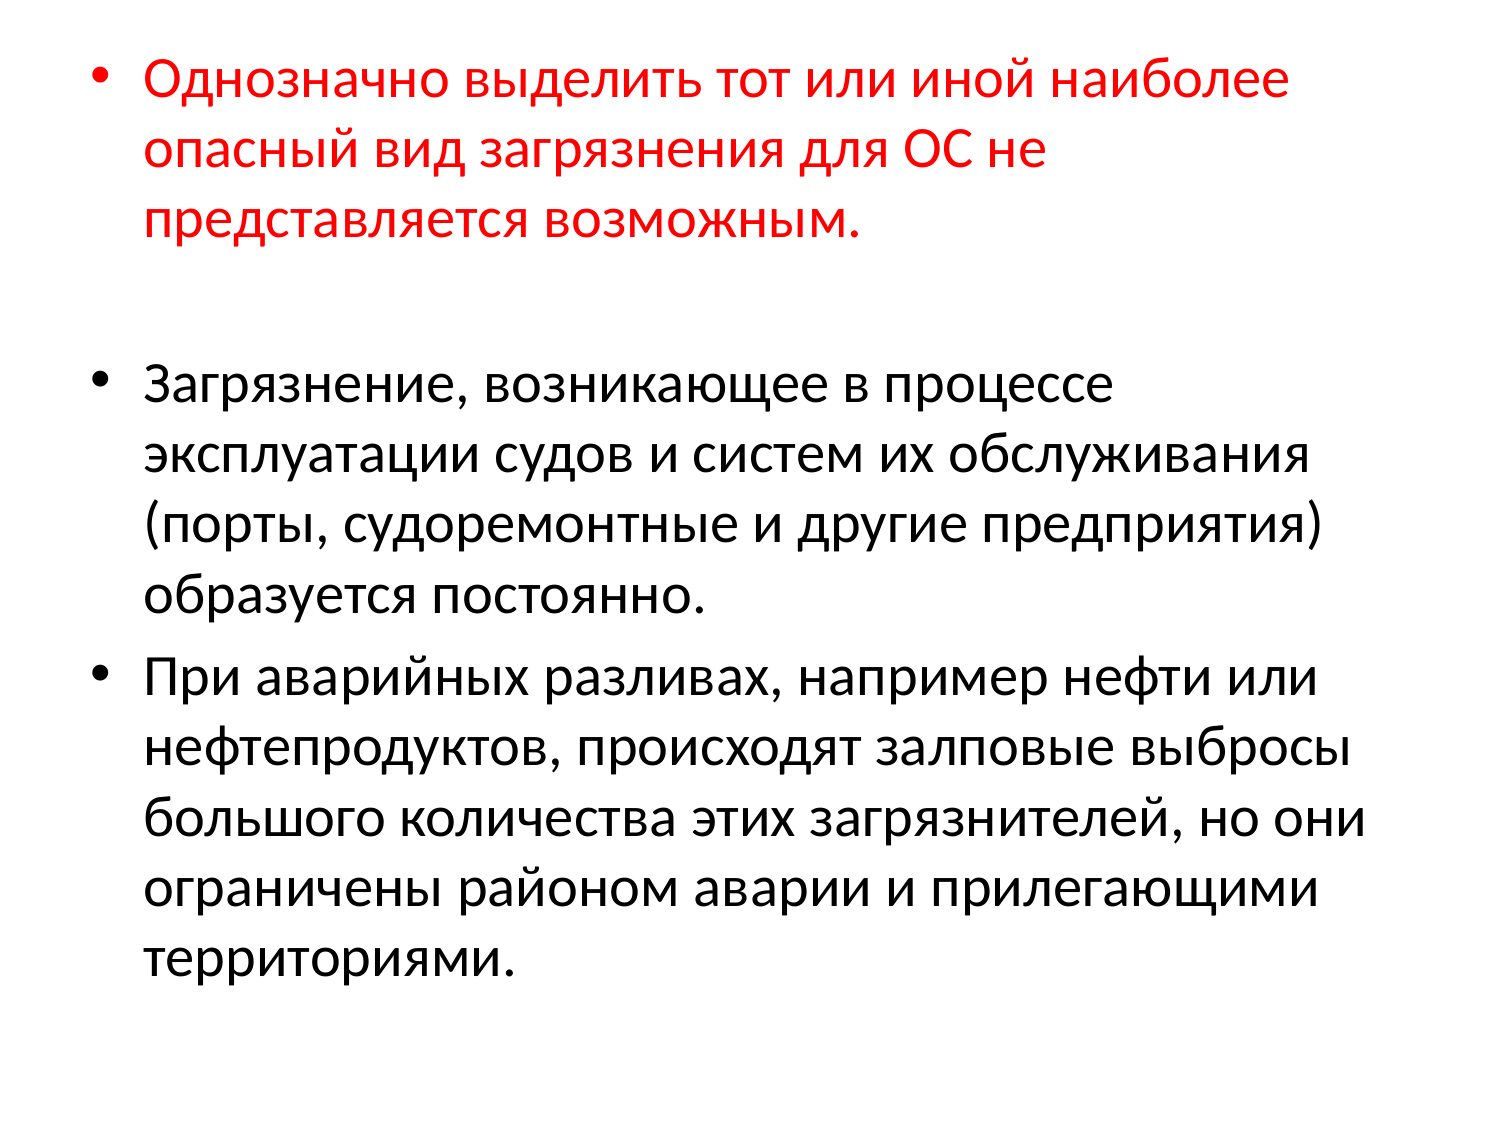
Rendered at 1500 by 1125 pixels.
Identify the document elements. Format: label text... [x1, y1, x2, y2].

list Однозначно выделить тот или иной наиболее опасный вид загрязнения для ОС не представляется возможным. Загрязнение, возникающее в процессе эксплуатации судов и систем их обслуживания (порты, судоремонтные и другие предприятия) образуется постоянно. При аварийных разливах, например нефти или нефтепродуктов, происходят залповые выбросы большого количества этих загрязнителей, но они ограничены районом аварии и прилегающими территориями. [75, 30, 1425, 1005]
